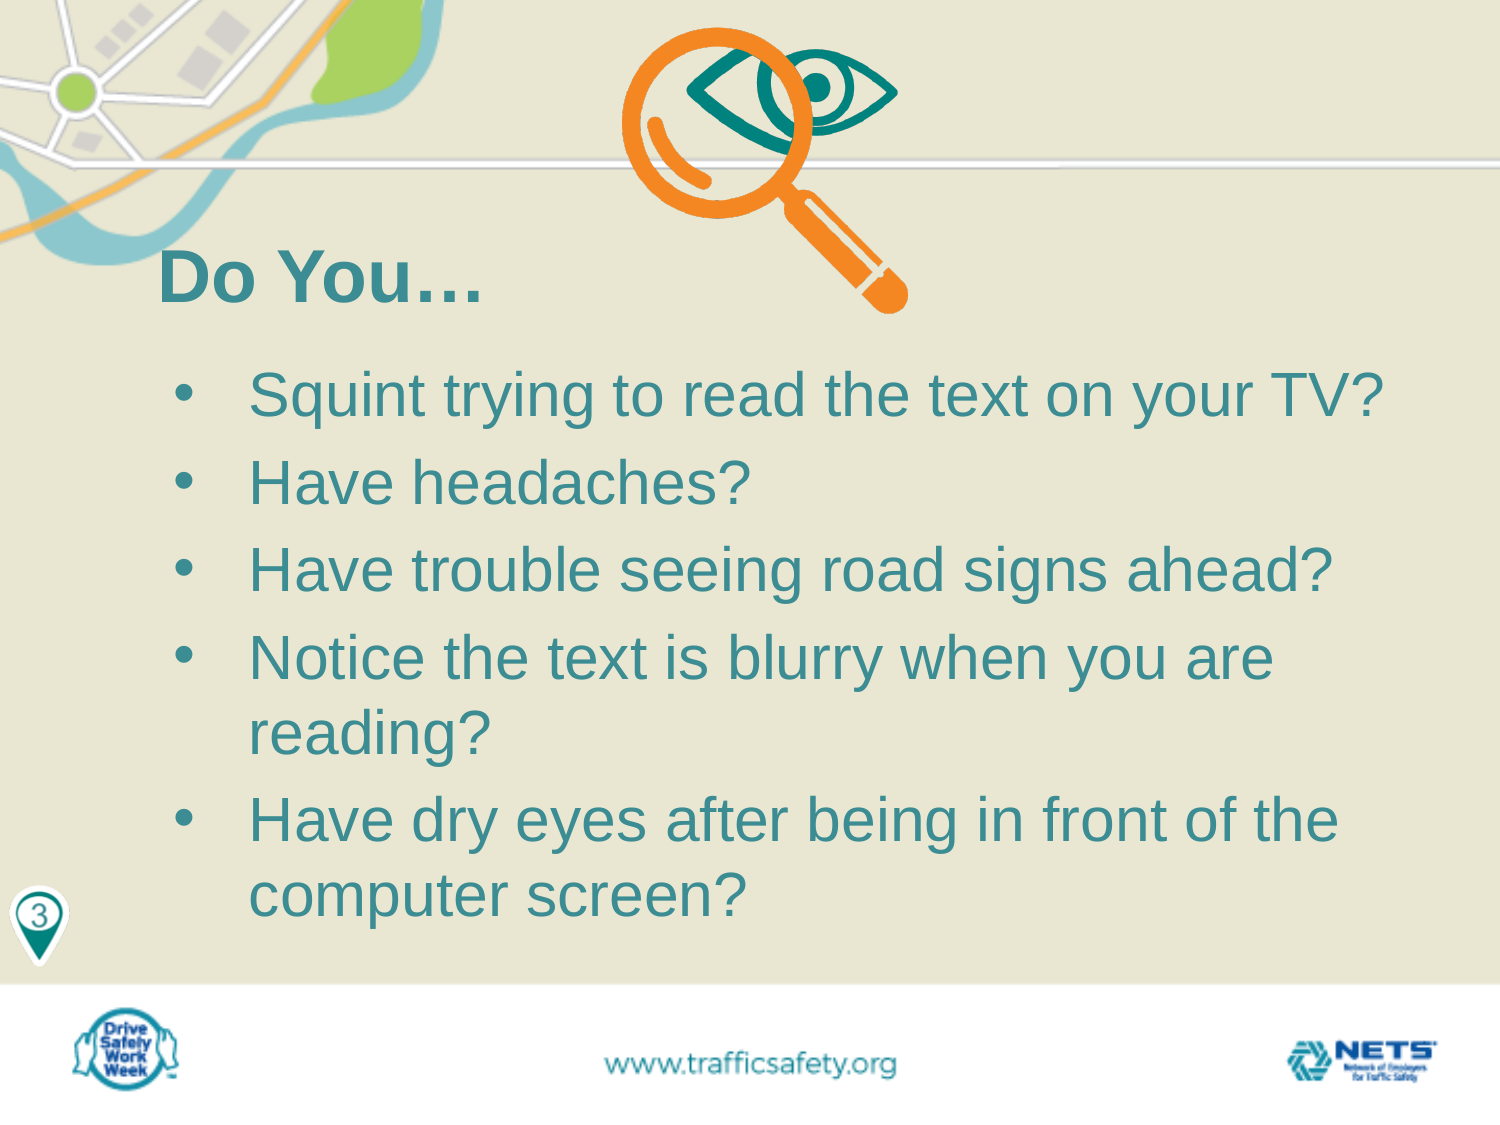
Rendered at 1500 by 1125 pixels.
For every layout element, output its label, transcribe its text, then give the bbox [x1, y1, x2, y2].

title Do You… [149, 196, 711, 348]
list Squint trying to read the text on your TV? Have headaches? Have trouble seeing road signs ahead? Notice the text is blurry when you are reading? Have dry eyes after being in front of the computer screen? [165, 346, 1405, 1004]
picture [0, 0, 1500, 1125]
